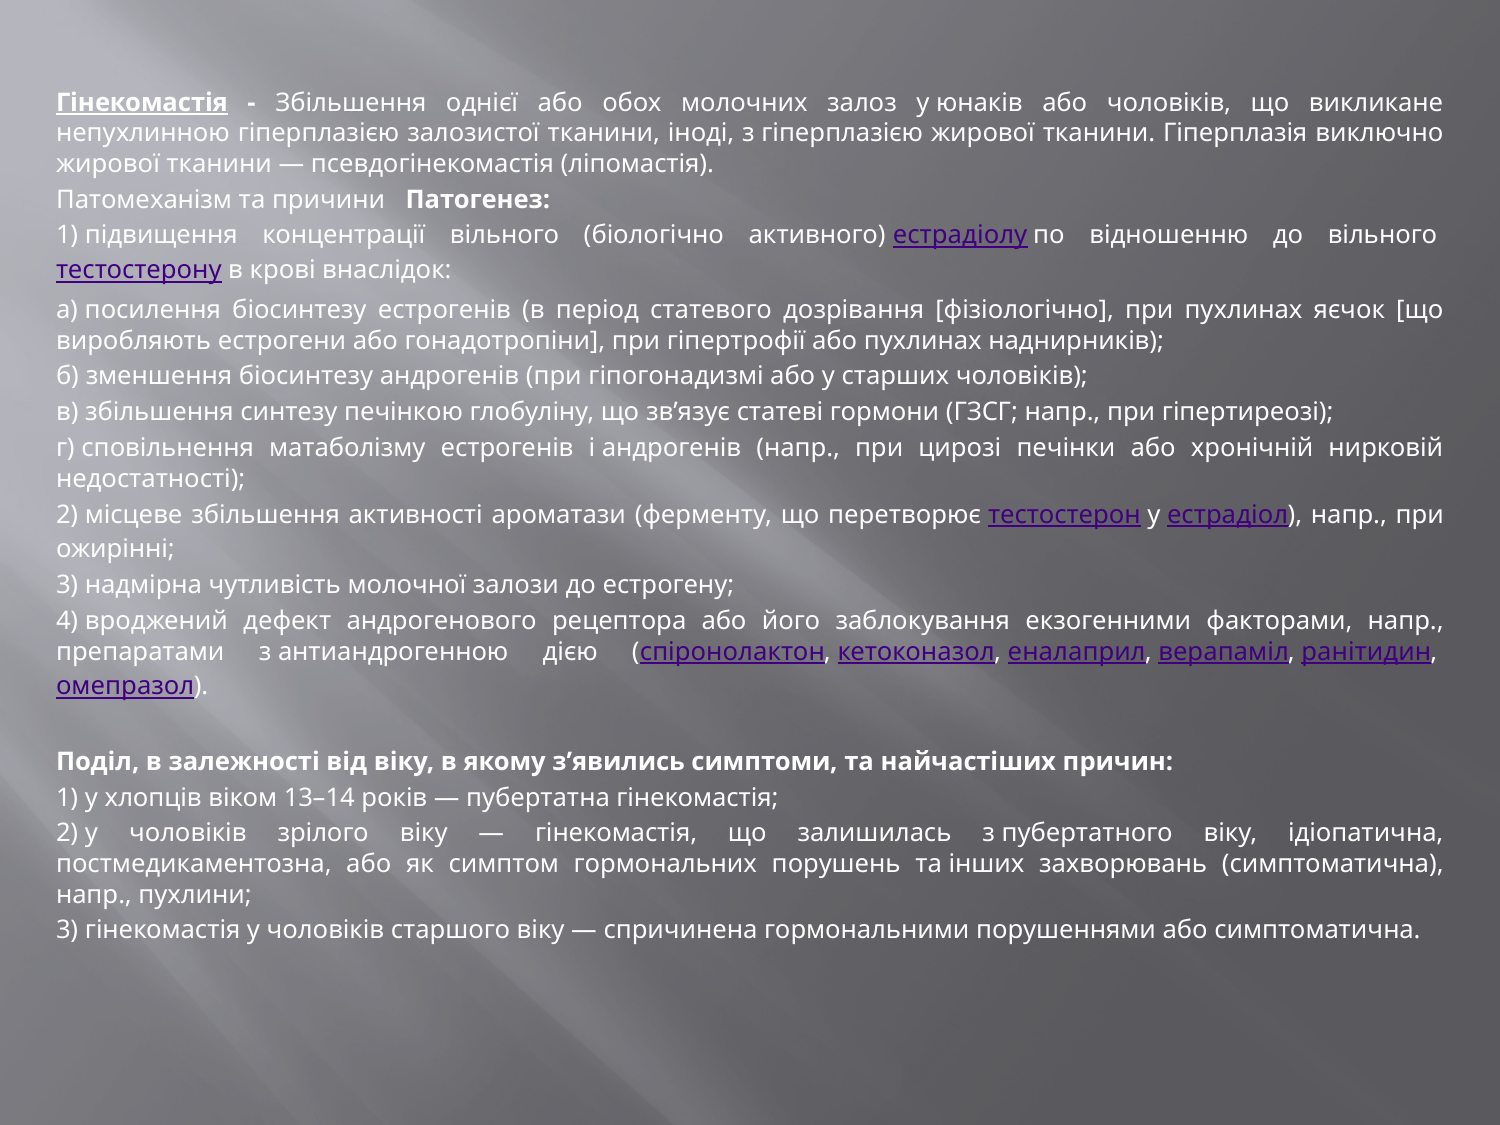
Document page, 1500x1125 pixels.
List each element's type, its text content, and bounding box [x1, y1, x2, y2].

subtitle Гінекомастія - Збільшення однієї або обох молочних залоз у юнаків або чоловіків, що викликане непухлинною гіперплазією залозистої тканини, іноді, з гіперплазією жирової тканини. Гіперплазія виключно жирової тканини — псевдогінекомастія (ліпомастія). Патомеханізм та причини Патогенез: 1) підвищення концентрації вільного (біологічно активного) естрадіолу по відношенню до вільного тестостерону в крові внаслідок: а) посилення біосинтезу естрогенів (в період статевого дозрівання [фізіологічно], при пухлинах яєчок [що виробляють естрогени або гонадотропіни], при гіпертрофії або пухлинах наднирників); б) зменшення біосинтезу андрогенів (при гіпогонадизмі або у старших чоловіків); в) збільшення синтезу печінкою глобуліну, що зв’язує статеві гормони (ГЗСГ; напр., при гіпертиреозі); г) сповільнення матаболізму естрогенів і андрогенів (напр., при цирозі печінки або хронічній нирковій недостатності); 2) місцеве збільшення активності ароматази (ферменту, що перетворює тестостерон у естрадіол), напр., при ожирінні; 3) надмірна чутливість молочної залози до естрогену; 4) вроджений дефект андрогенового рецептора або його заблокування екзогенними факторами, напр., препаратами з антиандрогенною дією (спіронолактон, кетоконазол, еналаприл, верапаміл, ранітидин, омепразол). Поділ, в залежності від віку, в якому з’явились симптоми, та найчастіших причин: 1) у хлопців віком 13–14 років — пубертатна гінекомастія; 2) у чоловіків зрілого віку — гінекомастія, що залишилась з пубертатного віку, ідіопатична, постмедикаментозна, або як симптом гормональних порушень та інших захворювань (симптоматична), напр., пухлини; 3) гінекомастія у чоловіків старшого віку — спричинена гормональними порушеннями або симптоматична. [41, 78, 1459, 988]
